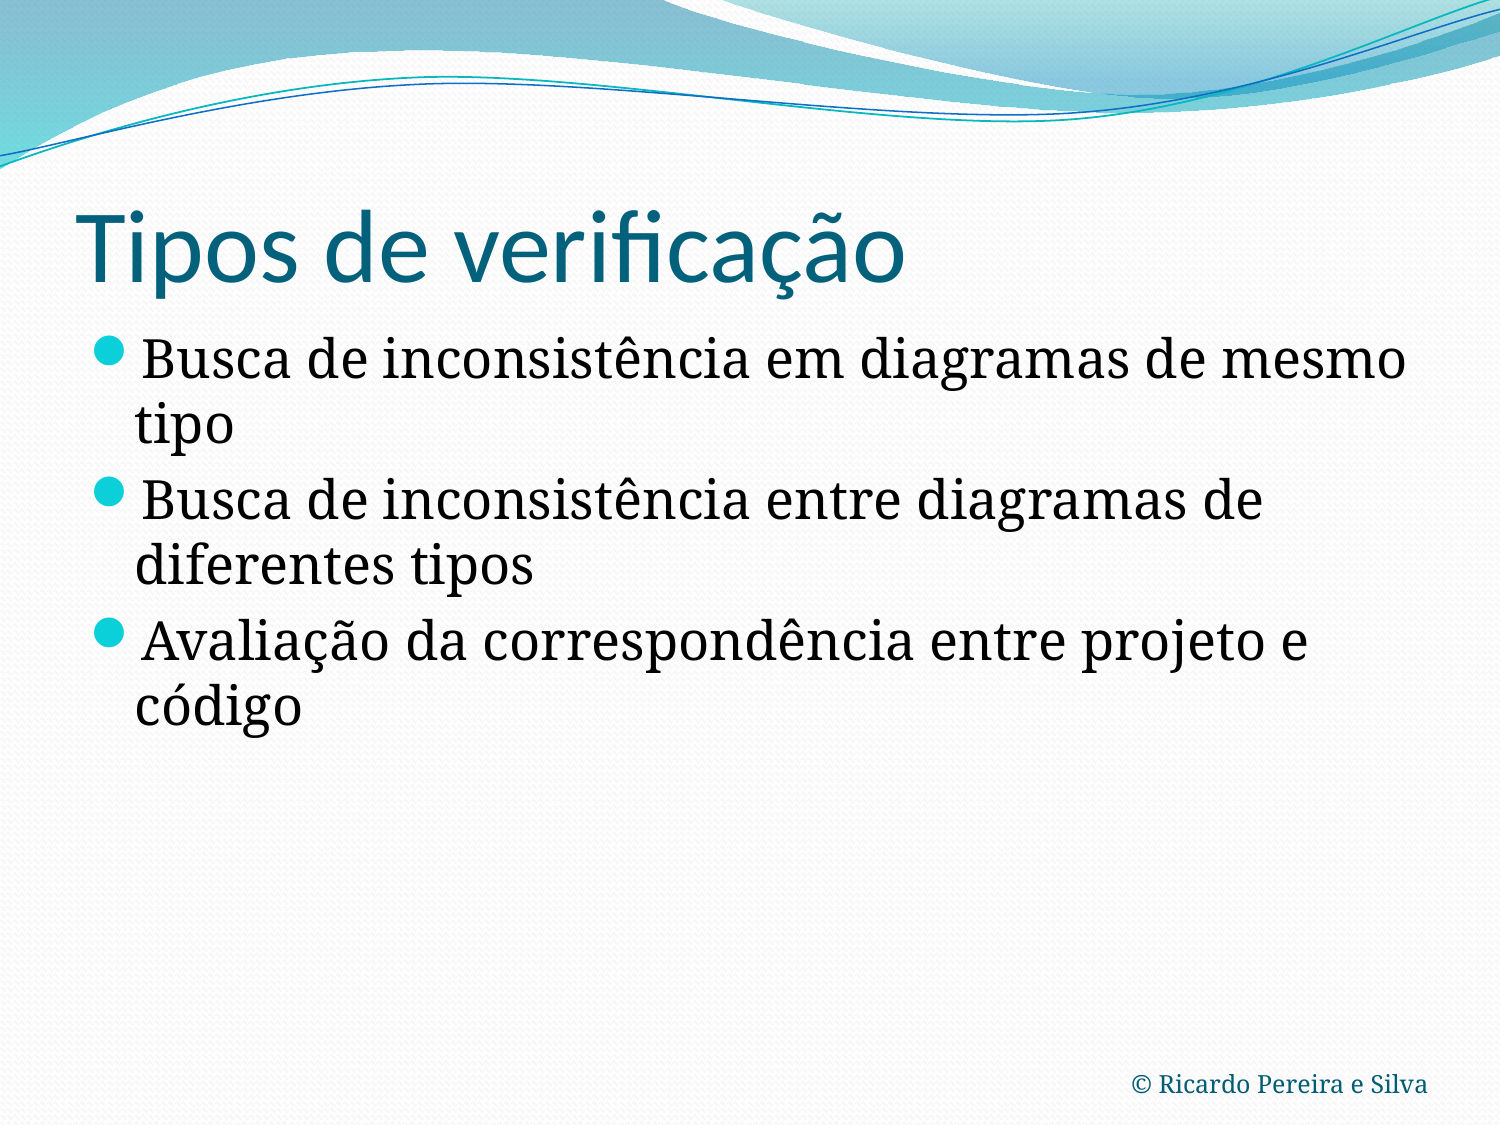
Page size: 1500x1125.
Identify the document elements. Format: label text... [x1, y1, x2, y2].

title Tipos de verificação [75, 115, 1425, 303]
footer © Ricardo Pereira e Silva [1101, 1042, 1429, 1103]
list Busca de inconsistência em diagramas de mesmo tipo Busca de inconsistência entre diagramas de diferentes tipos Avaliação da correspondência entre projeto e código [75, 317, 1425, 1038]
